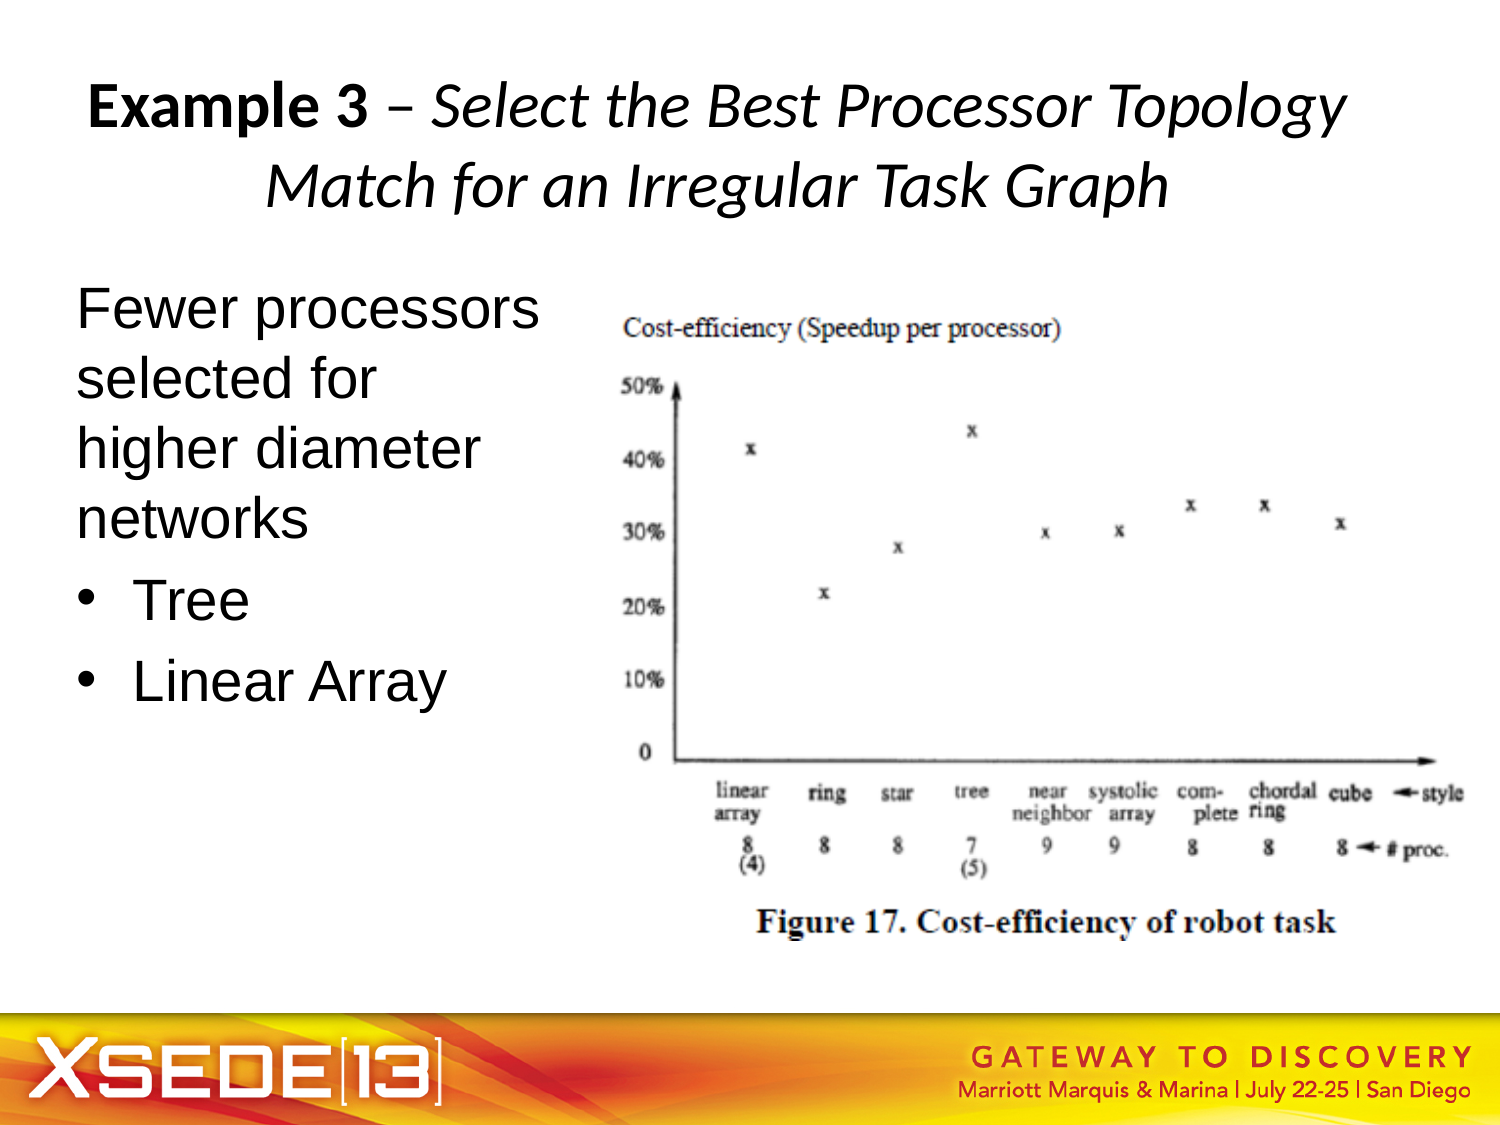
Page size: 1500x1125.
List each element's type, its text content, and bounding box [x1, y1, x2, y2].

picture [610, 309, 1478, 941]
text_box Example 3 – Select the Best Processor Topology Match for an Irregular Task Graph [61, 54, 1375, 279]
picture [0, 984, 1500, 1125]
text_box Fewer processors selected for higher diameter networks Tree Linear Array [61, 262, 566, 952]
